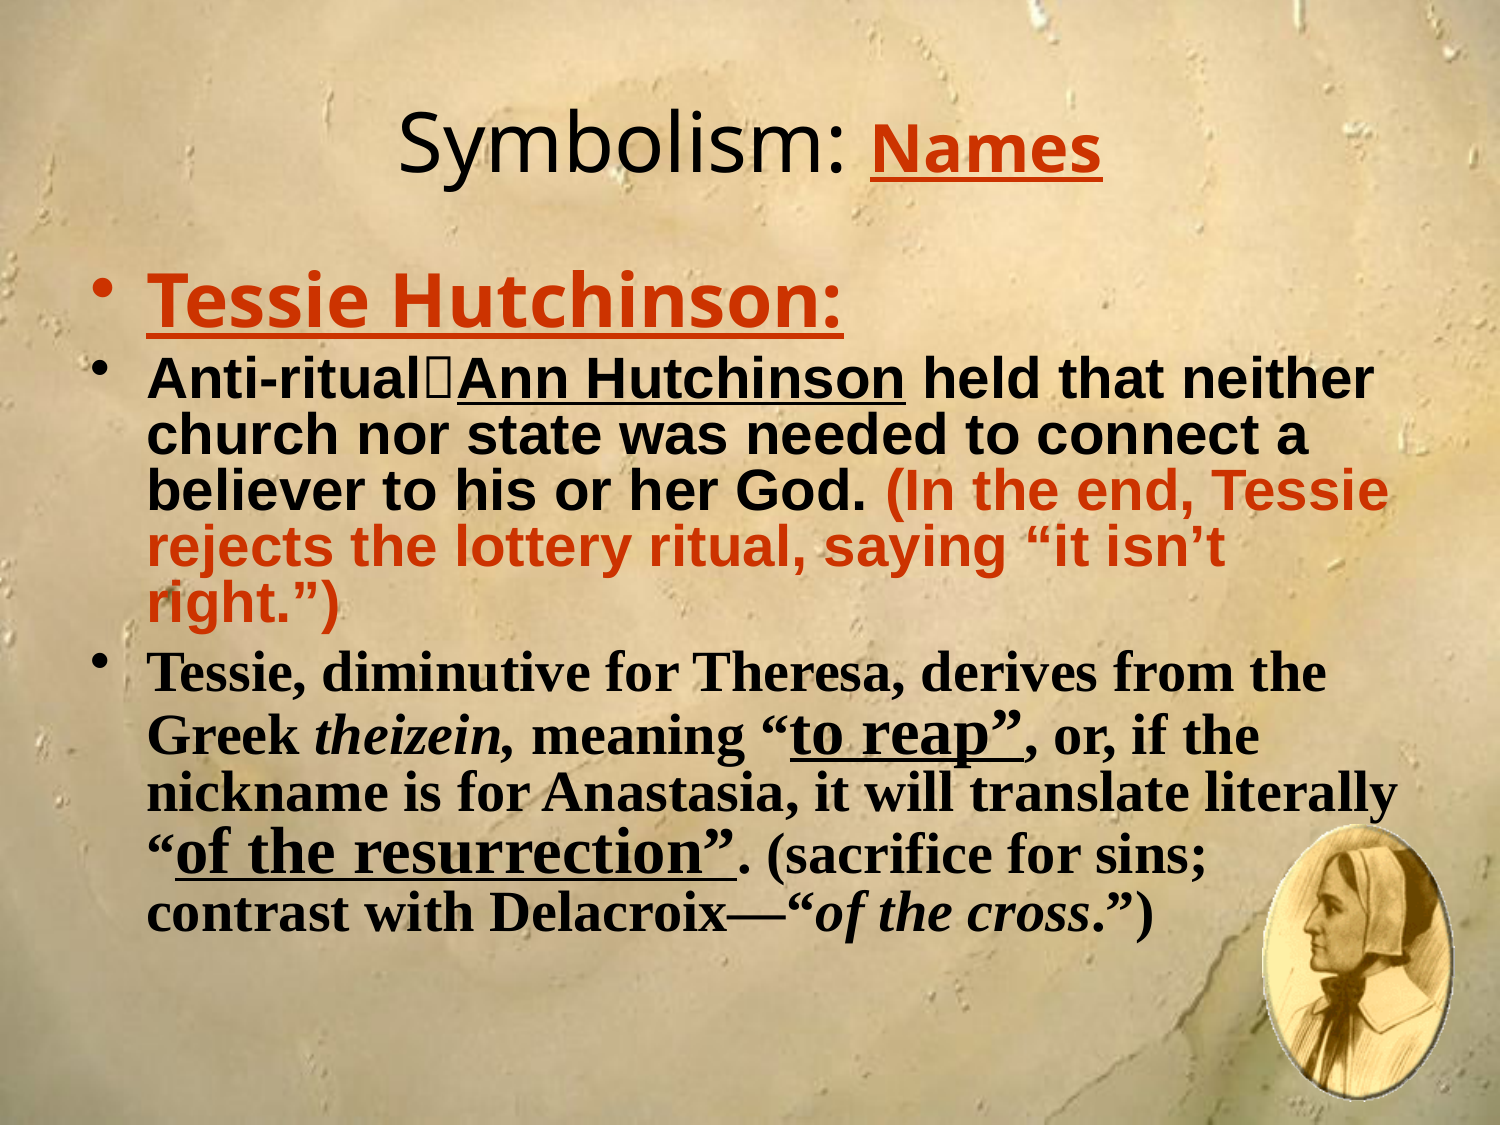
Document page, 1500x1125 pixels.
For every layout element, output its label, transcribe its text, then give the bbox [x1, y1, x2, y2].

title Symbolism: Names [74, 44, 1426, 233]
picture [0, 0, 1500, 1125]
list Tessie Hutchinson: Anti-ritualAnn Hutchinson held that neither church nor state was needed to connect a believer to his or her God. (In the end, Tessie rejects the lottery ritual, saying “it isn’t right.”) Tessie, diminutive for Theresa, derives from the Greek theizein, meaning “to reap”, or, if the nickname is for Anastasia, it will translate literally “of the resurrection”. (sacrifice for sins; contrast with Delacroix—“of the cross.”) [74, 262, 1426, 1006]
